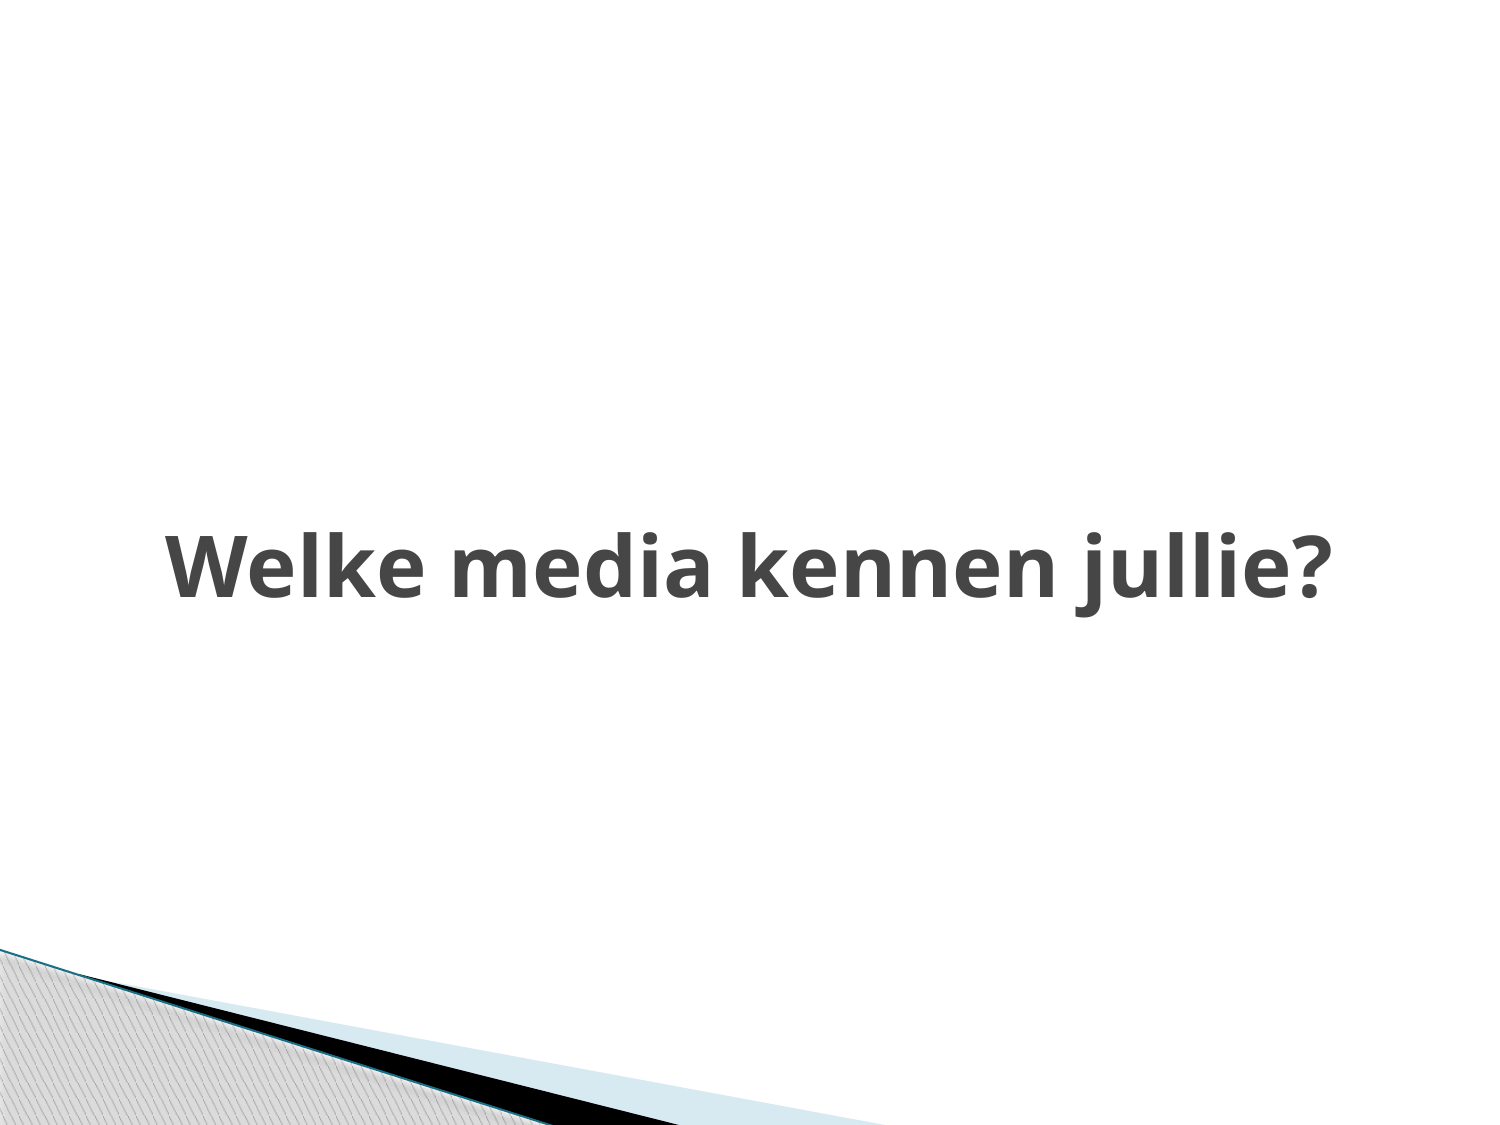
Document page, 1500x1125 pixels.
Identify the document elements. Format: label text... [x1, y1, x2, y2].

title Welke media kennen jullie? [75, 469, 1425, 657]
